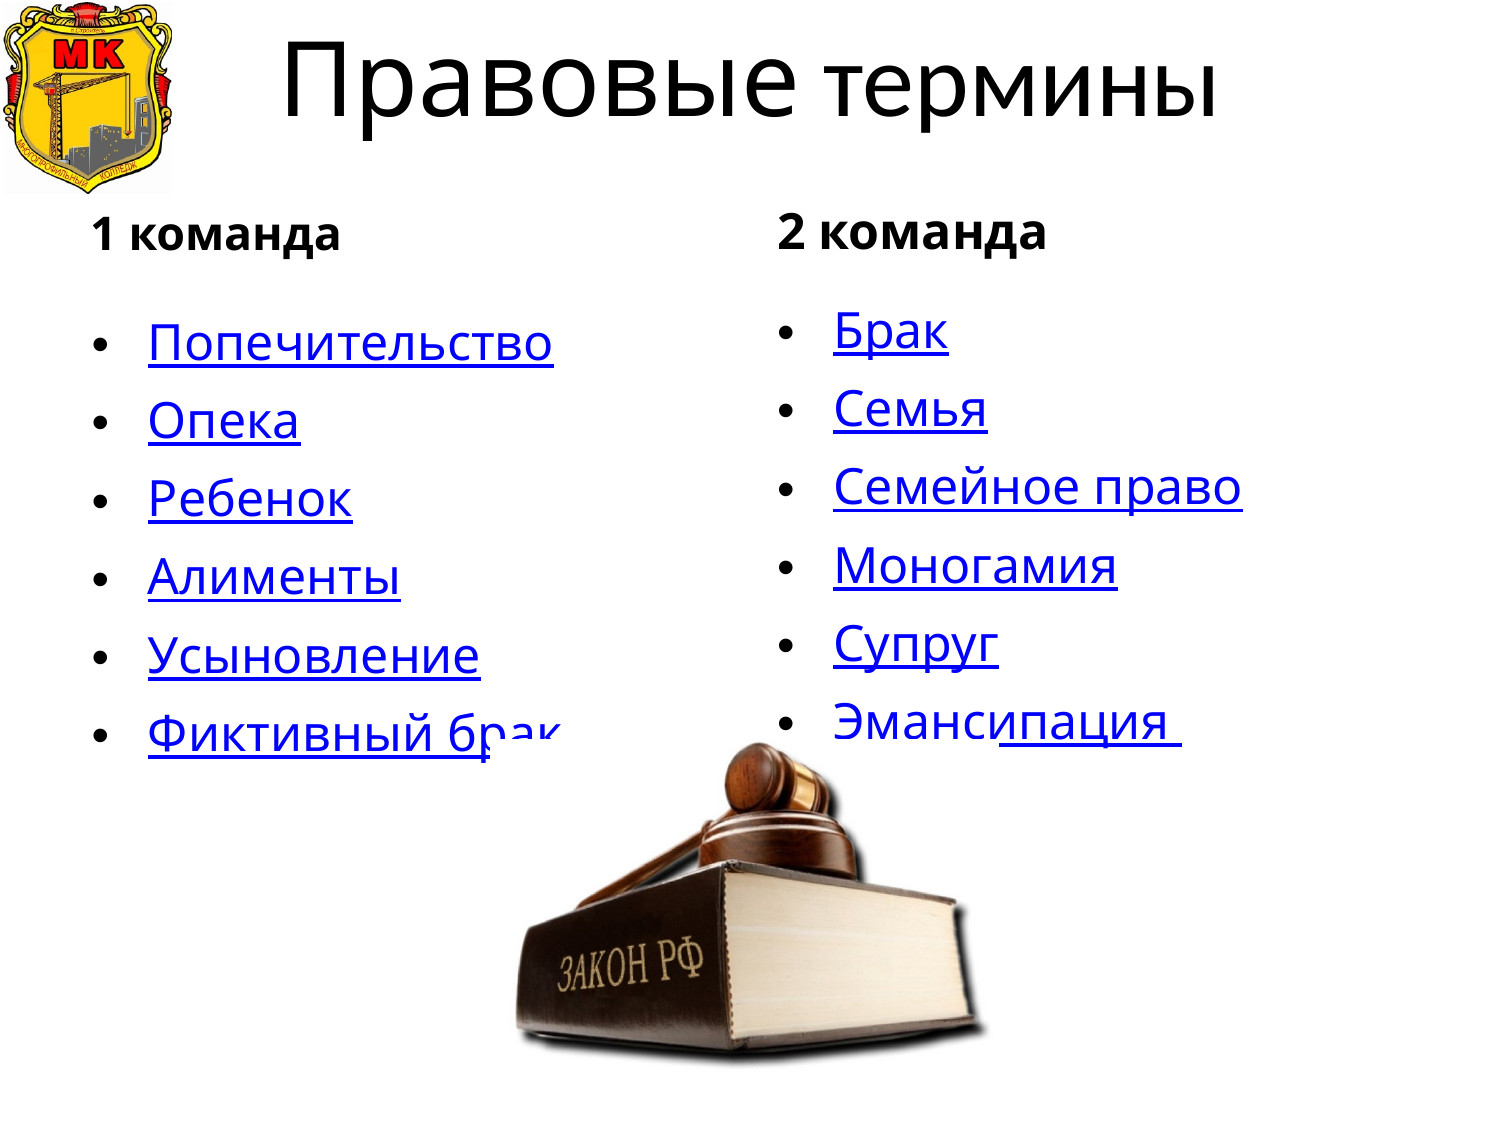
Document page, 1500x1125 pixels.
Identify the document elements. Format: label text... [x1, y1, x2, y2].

list Брак Семья Семейное право Моногамия Супруг Эмансипация [761, 290, 1425, 728]
picture [489, 739, 999, 1089]
list 2 команда [761, 184, 1425, 268]
picture [3, 2, 172, 194]
list Попечительство Опека Ребенок Алименты Усыновление Фиктивный брак [76, 302, 740, 752]
list 1 команда [75, 196, 738, 268]
title Правовые термины [75, 0, 1425, 149]
